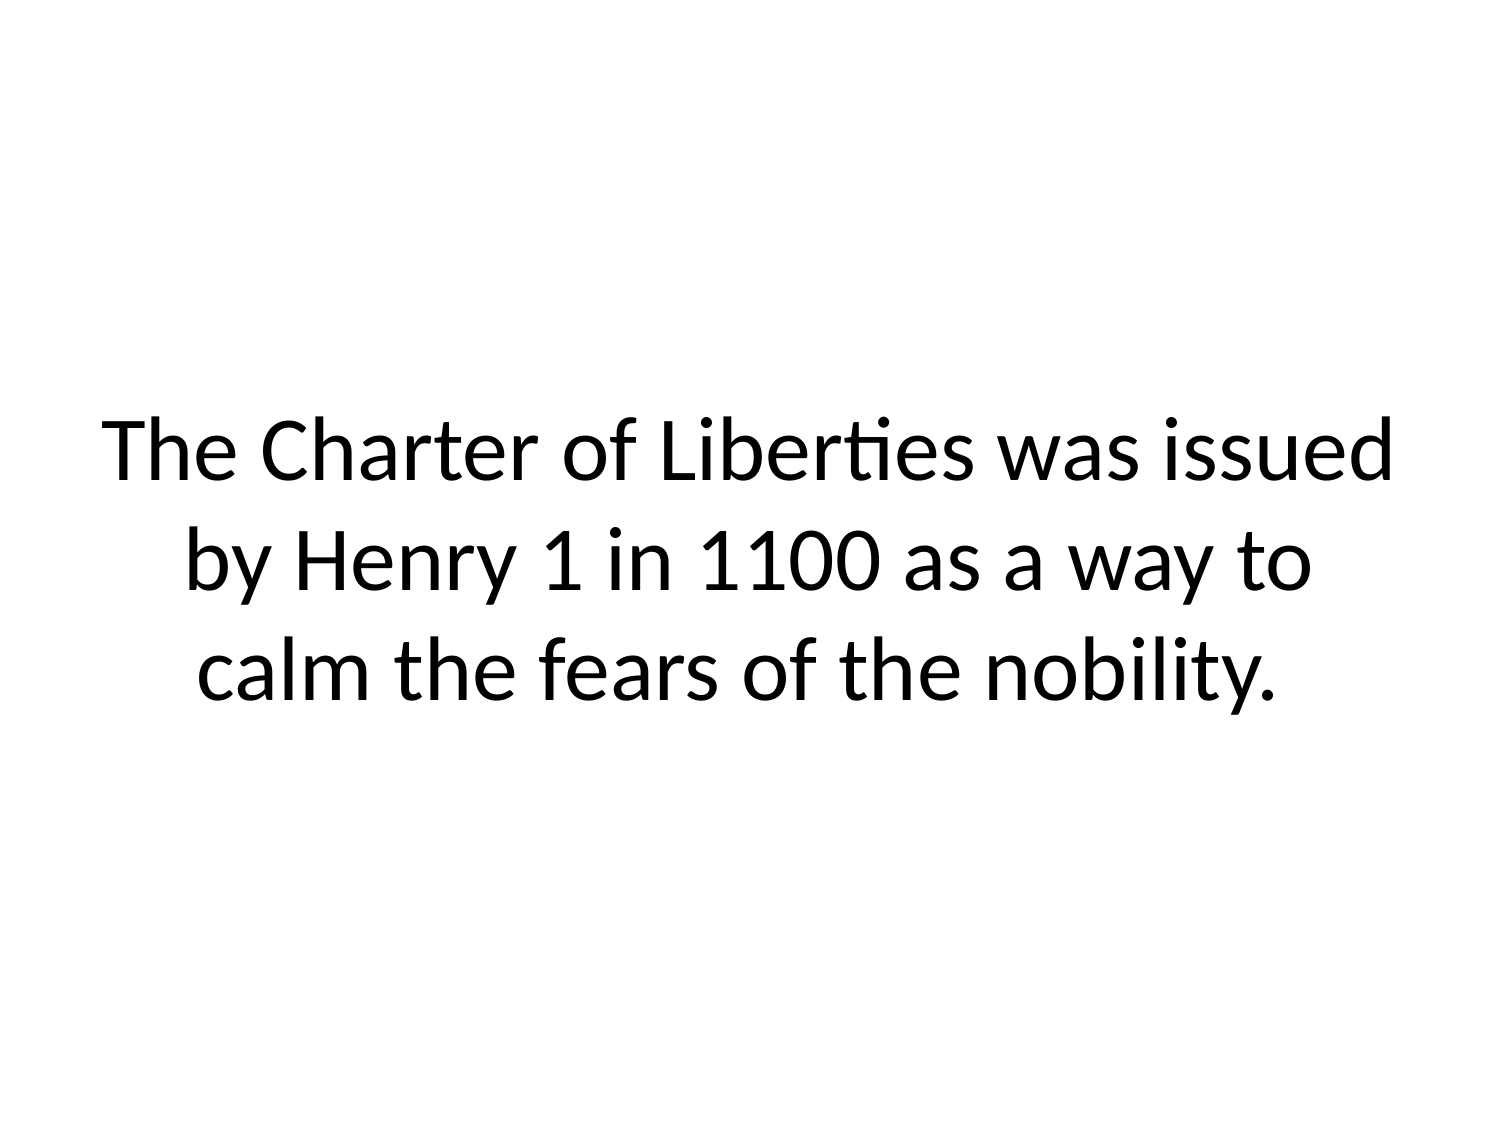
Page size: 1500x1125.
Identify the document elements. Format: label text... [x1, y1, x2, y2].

title The Charter of Liberties was issued by Henry 1 in 1100 as a way to calm the fears of the nobility. [74, 44, 1426, 1063]
